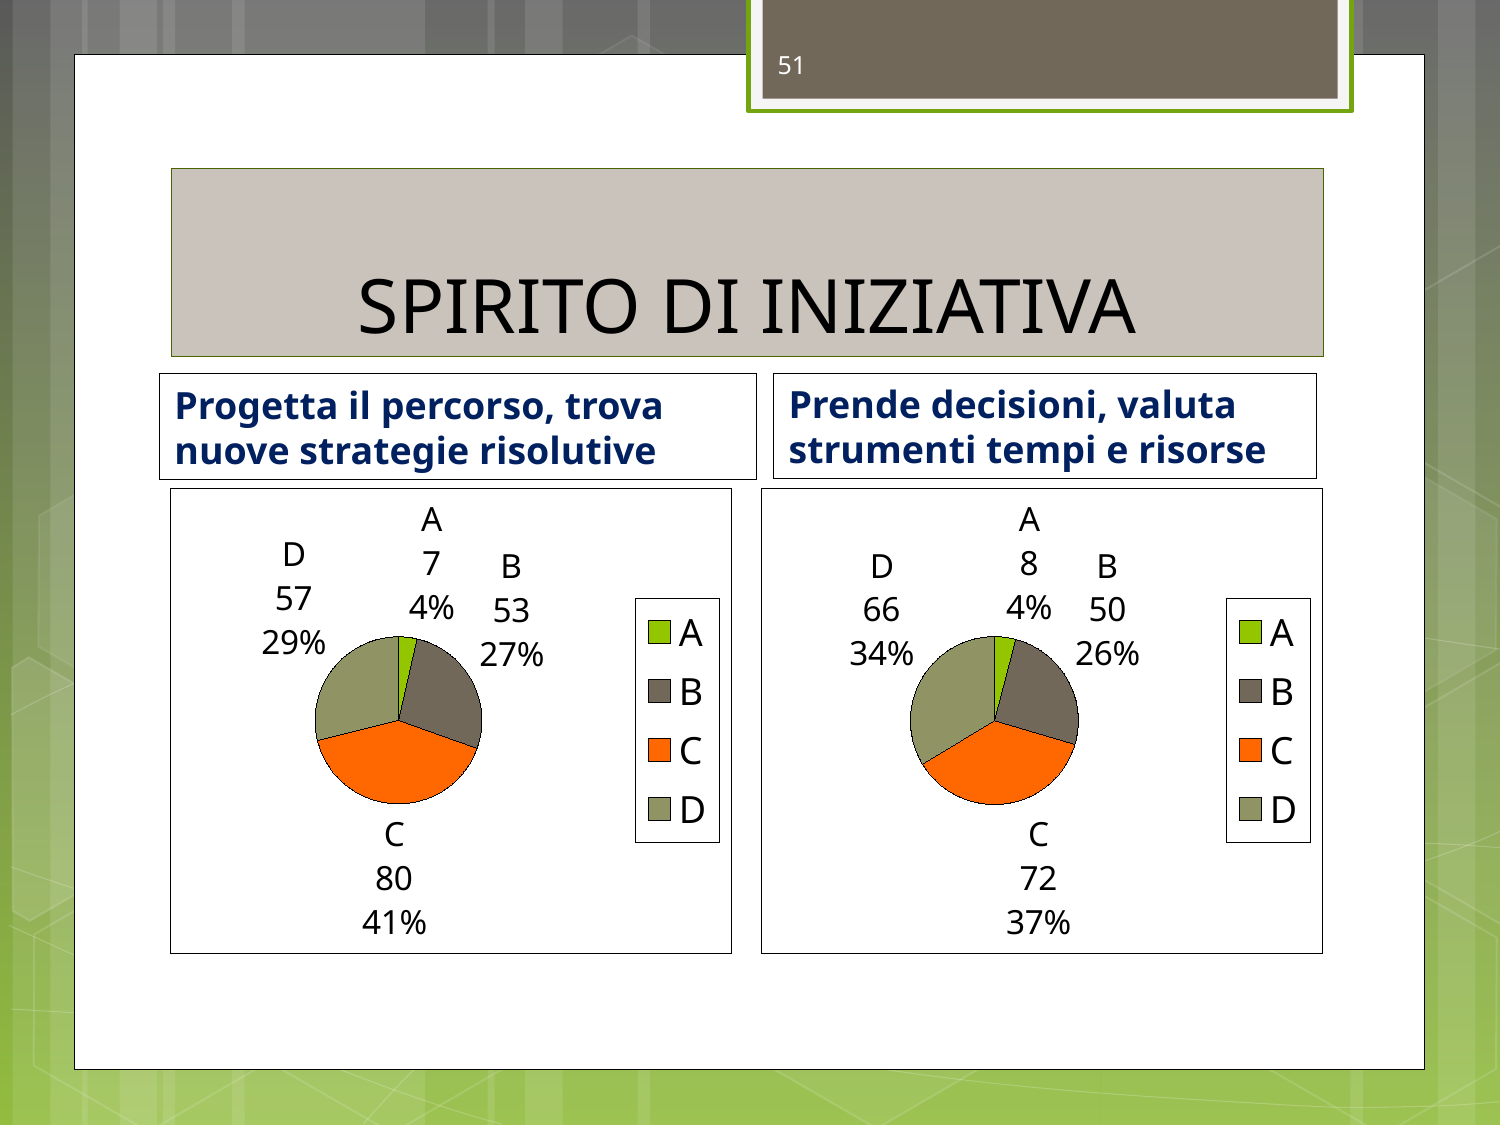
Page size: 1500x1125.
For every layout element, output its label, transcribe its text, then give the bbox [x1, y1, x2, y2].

list Prende decisioni, valuta strumenti tempi e risorse [773, 373, 1317, 479]
title SPIRITO DI INIZIATIVA [171, 168, 1324, 357]
slide_number 51 [762, 36, 982, 97]
list Progetta il percorso, trova nuove strategie risolutive [159, 373, 757, 480]
chart [761, 487, 1324, 954]
chart [170, 487, 733, 954]
